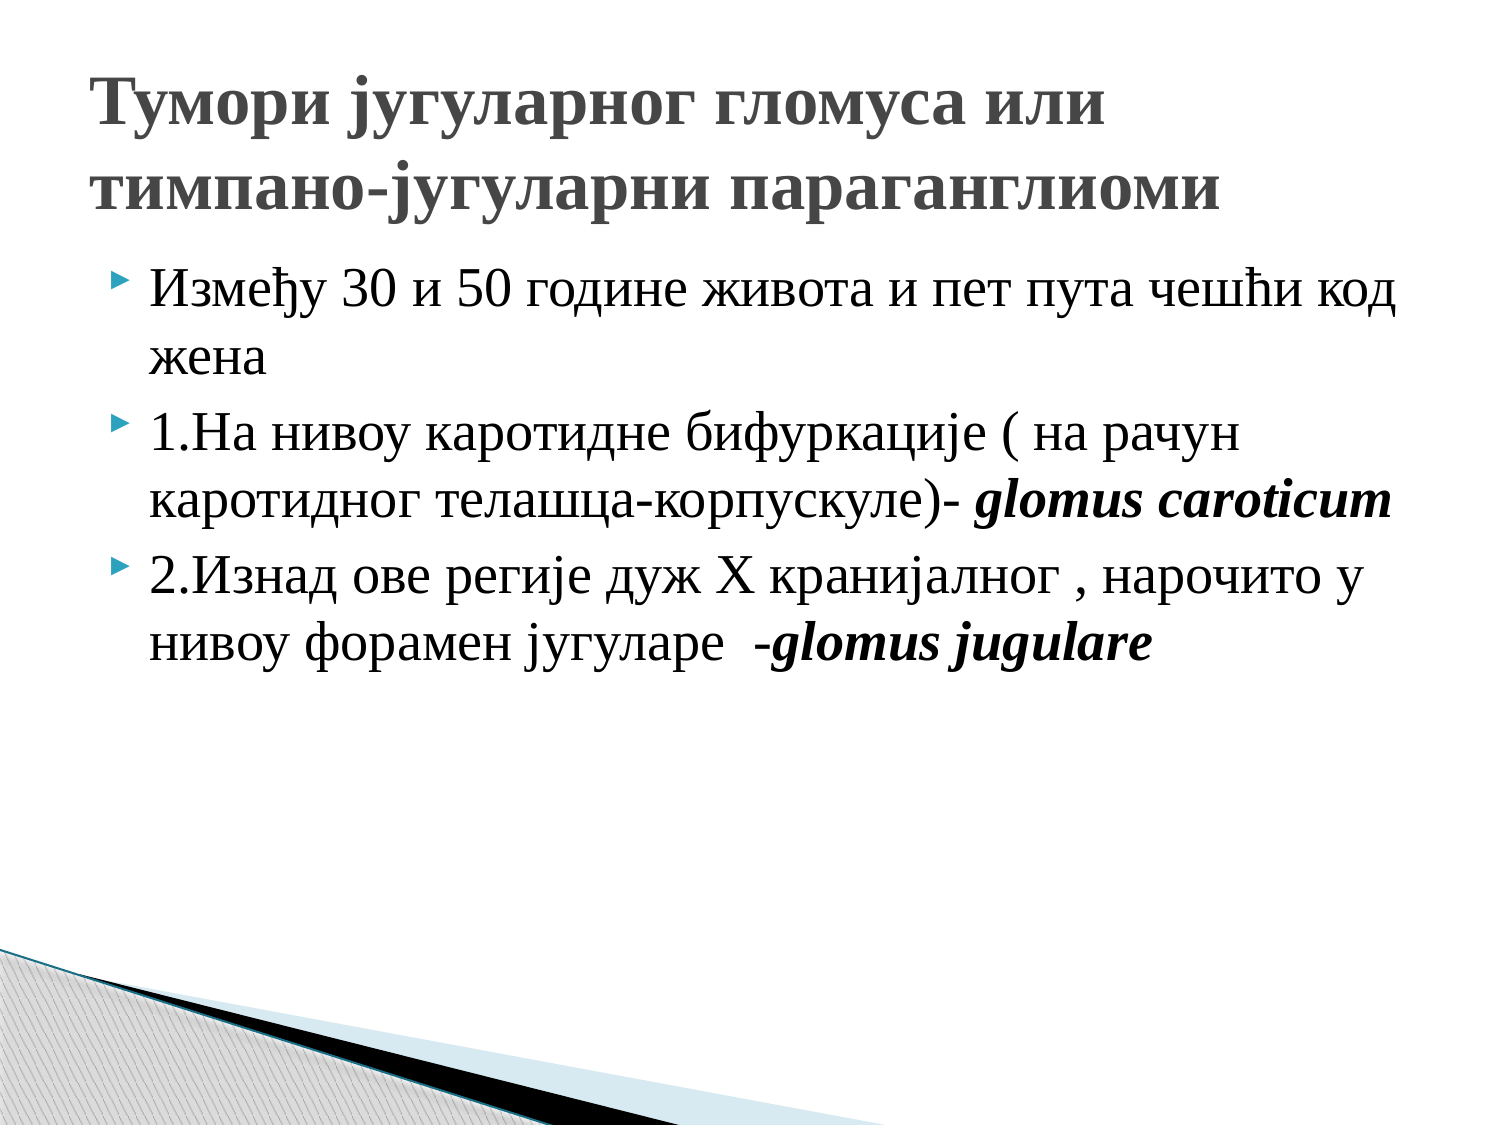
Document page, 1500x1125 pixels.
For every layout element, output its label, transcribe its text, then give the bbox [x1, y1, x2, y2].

list Између 30 и 50 године живота и пет пута чешћи код жена 1.На нивоу каротидне бифуркације ( на рачун каротидног телашца-корпускуле)- glomus caroticum 2.Изнад ове регије дуж Х кранијалног , нарочито у нивоу форамен југулaре -glomus jugulare [74, 242, 1426, 986]
title Тумори југуларног гломуса или тимпано-југуларни параганглиоми [75, 45, 1425, 233]
